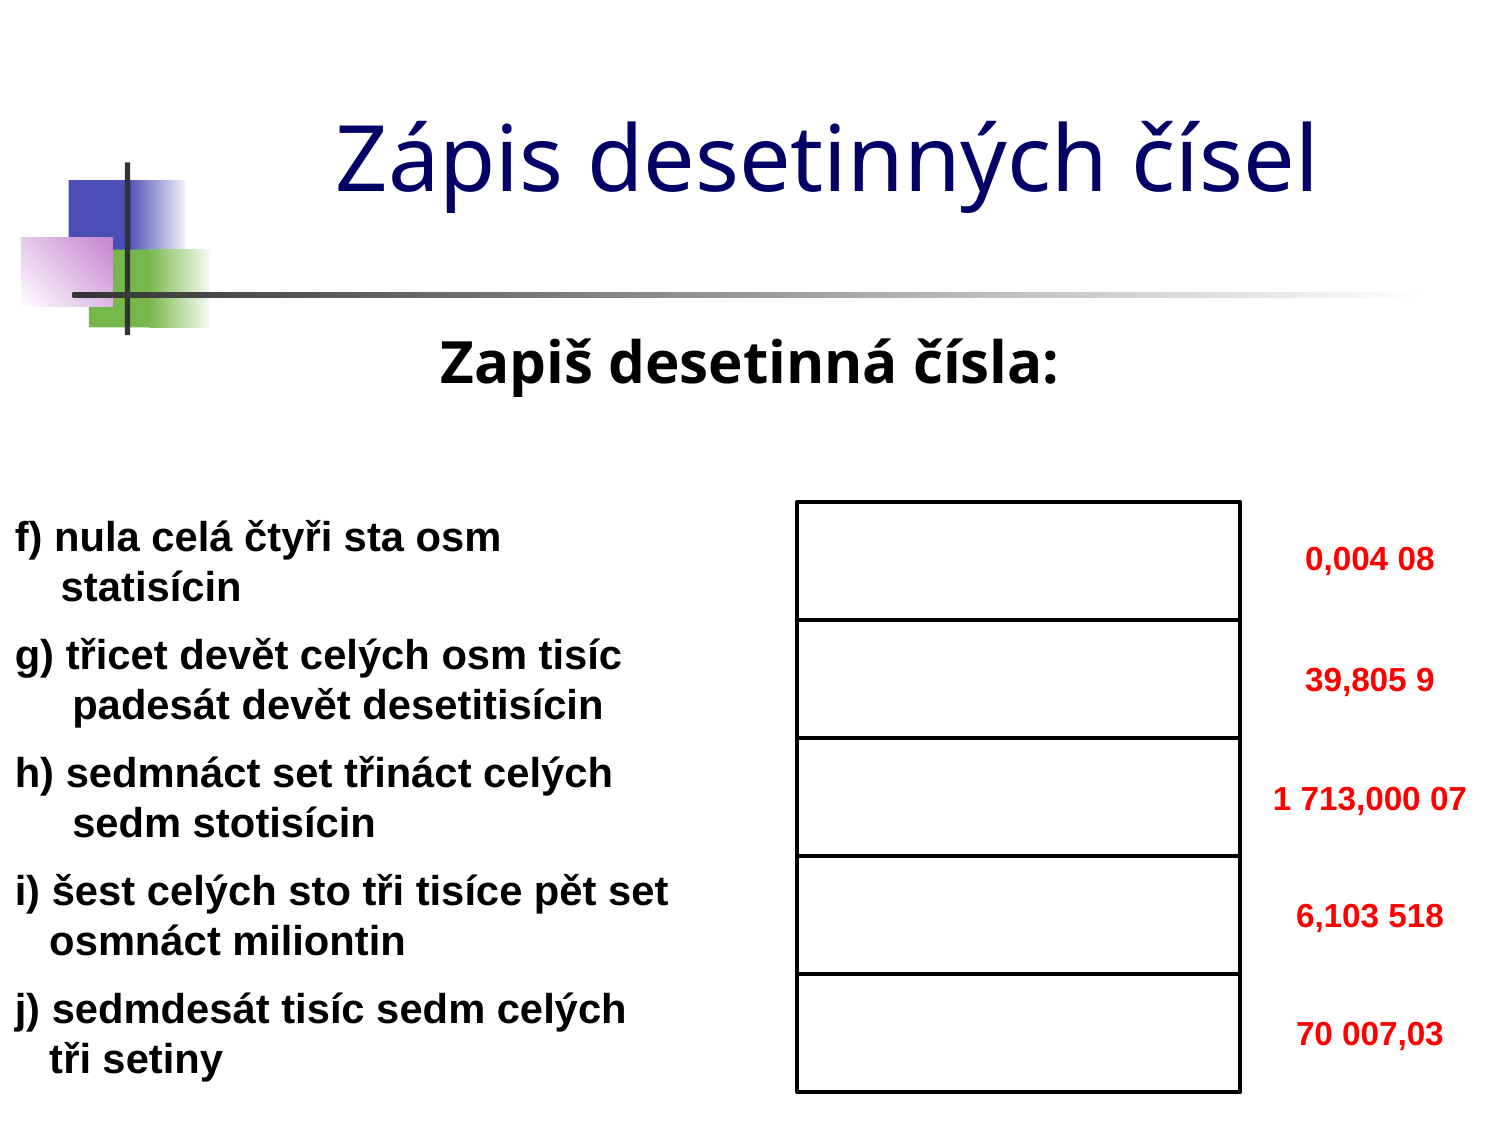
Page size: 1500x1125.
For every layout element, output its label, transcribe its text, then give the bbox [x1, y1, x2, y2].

text_box f) nula celá čtyři sta osm statisícin [0, 501, 579, 617]
text_box g) třicet devět celých osm tisíc padesát devět desetitisícin [0, 620, 656, 735]
text_box [797, 856, 1241, 975]
text_box i) šest celých sto tři tisíce pět set osmnáct miliontin [0, 856, 750, 971]
text_box h) sedmnáct set třináct celých sedm stotisícin [0, 738, 680, 853]
text_box Zapiš desetinná čísla: [0, 317, 1500, 399]
text_box [797, 738, 1241, 856]
text_box 0,004 08 [1240, 529, 1500, 585]
text_box 70 007,03 [1240, 1004, 1500, 1060]
text_box [797, 501, 1241, 620]
text_box [797, 975, 1241, 1093]
text_box [797, 620, 1241, 738]
title Zápis desetinných čísel [188, 34, 1468, 276]
text_box 39,805 9 [1240, 650, 1500, 705]
text_box 6,103 518 [1240, 886, 1500, 942]
text_box j) sedmdesát tisíc sedm celých tři setiny [0, 974, 797, 1090]
text_box 1 713,000 07 [1240, 769, 1500, 825]
